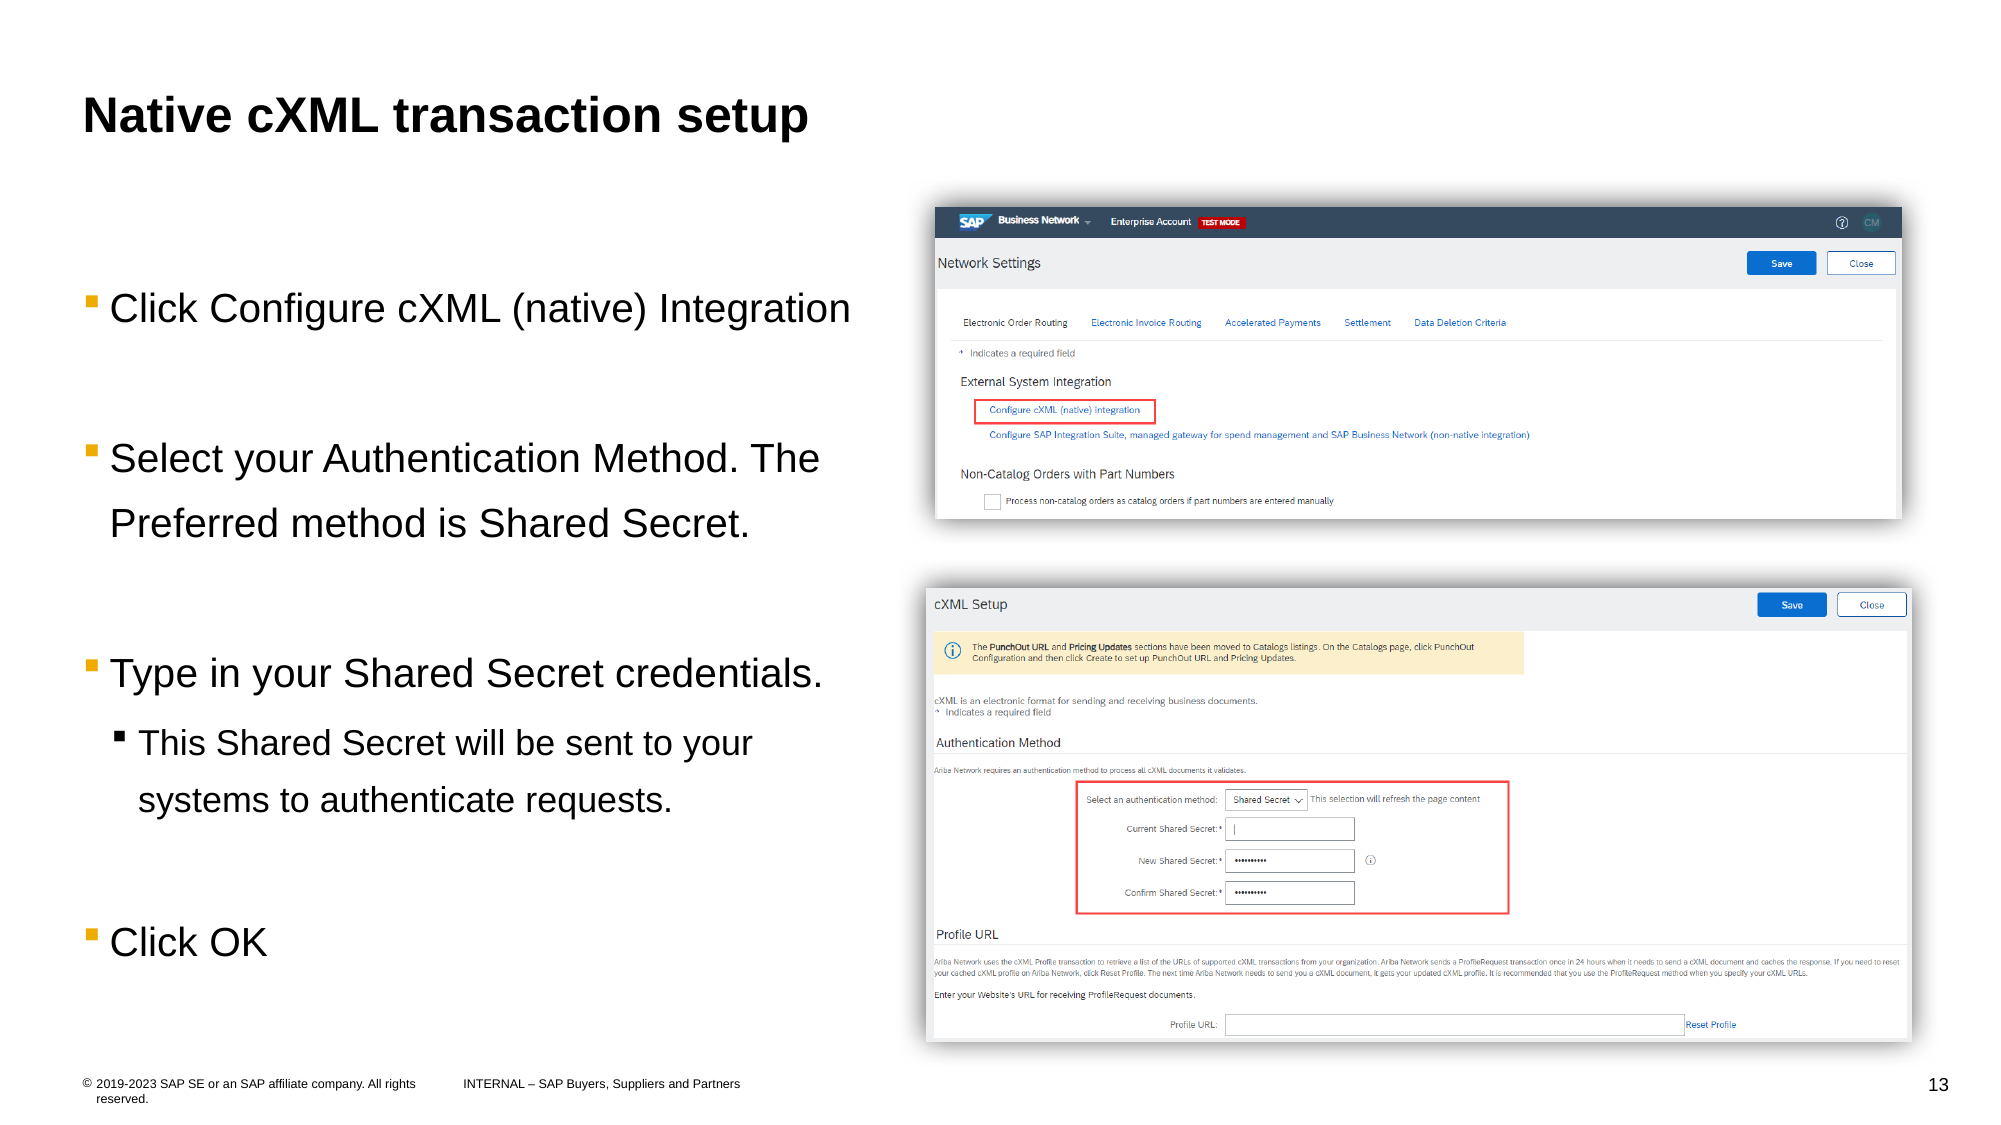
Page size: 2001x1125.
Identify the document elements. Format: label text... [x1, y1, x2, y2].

list Click Configure cXML (native) Integration Select your Authentication Method. The Preferred method is Shared Secret. Type in your Shared Secret credentials. This Shared Secret will be sent to your systems to authenticate requests. Click OK [82, 265, 876, 1103]
picture [935, 206, 1903, 519]
title Native cXML transaction setup [82, 82, 1918, 144]
picture [926, 587, 1912, 1042]
